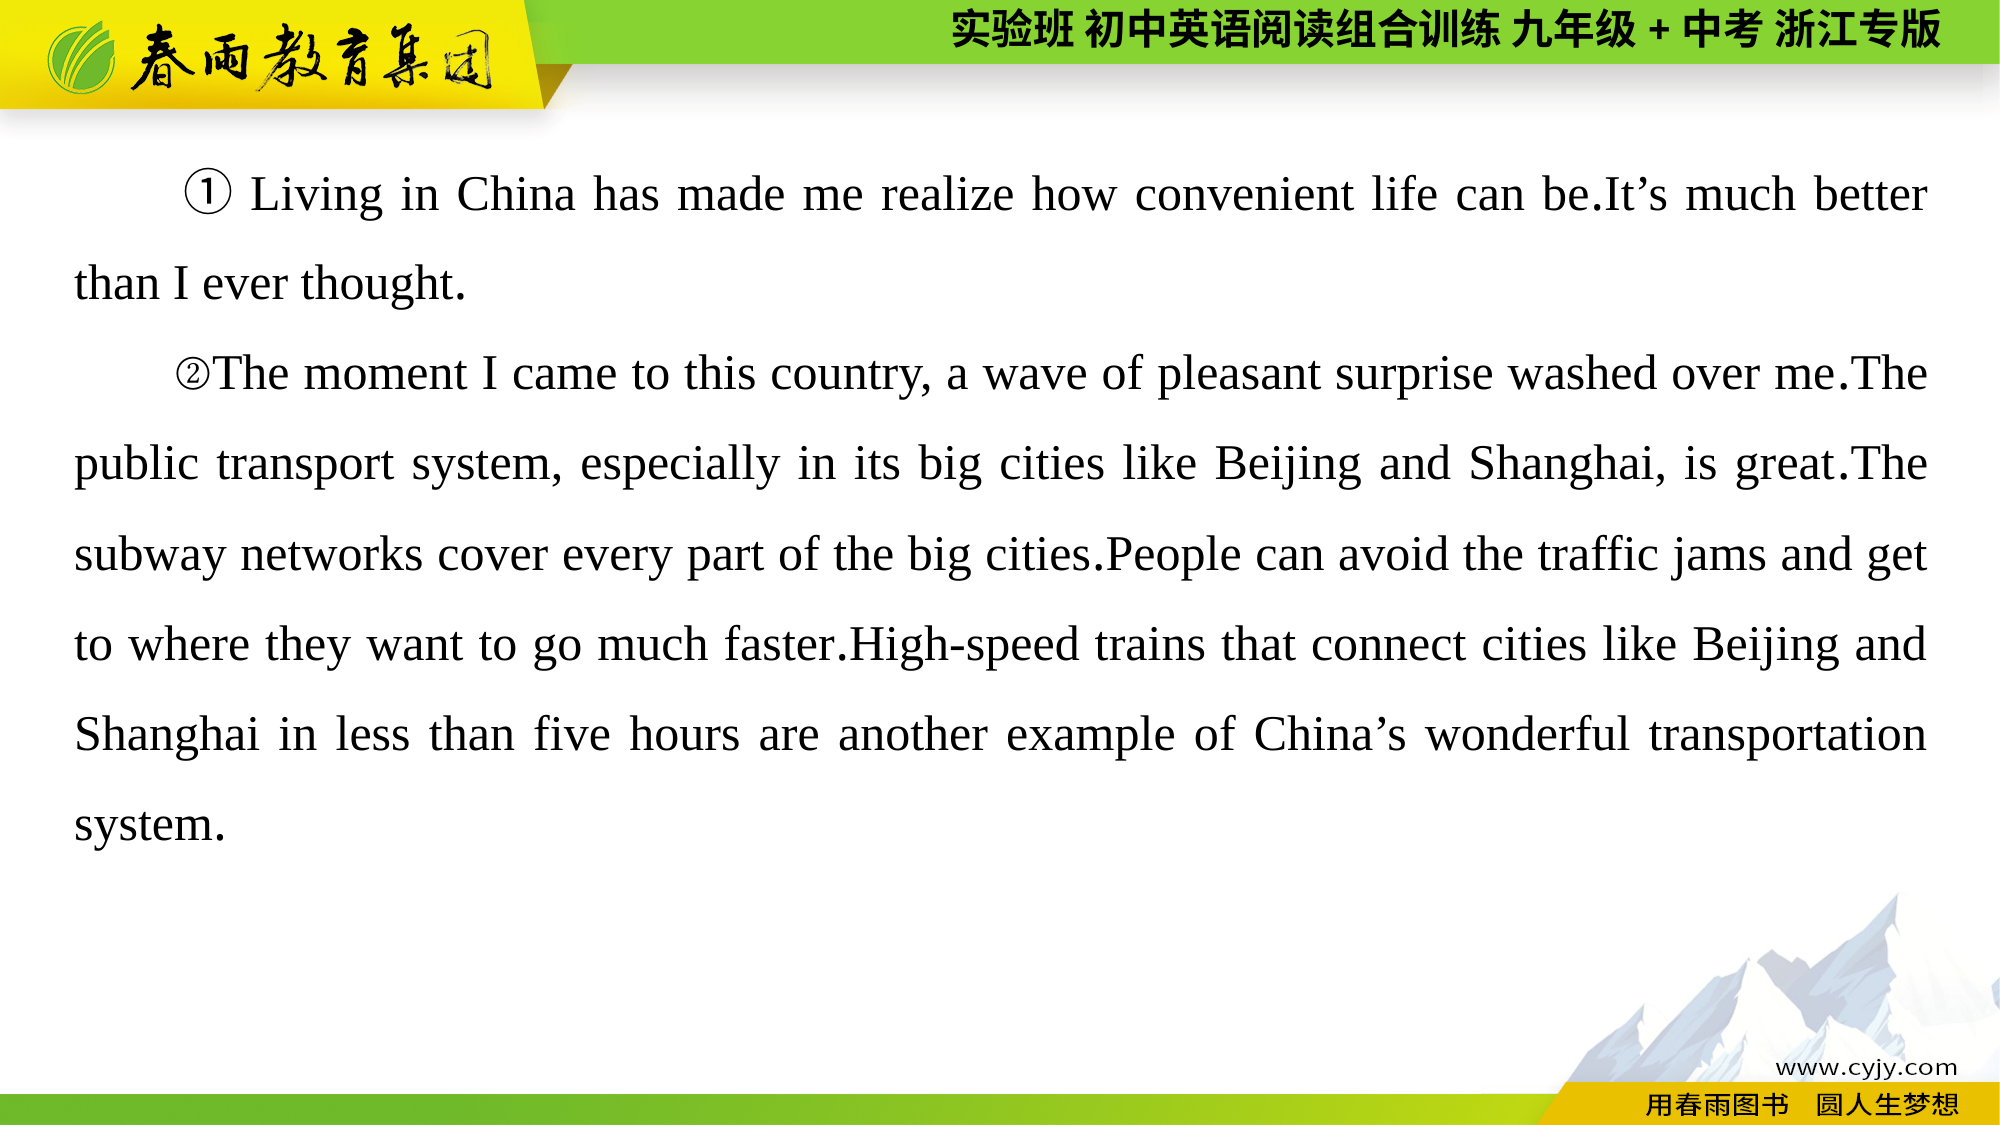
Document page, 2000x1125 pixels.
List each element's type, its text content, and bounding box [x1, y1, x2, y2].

list ①Living in China has made me realize how convenient life can be.It’s much better than I ever thought. ②The moment I came to this country, a wave of pleasant surprise washed over me.The public transport system, especially in its big cities like Beijing and Shanghai, is great.The subway networks cover every part of the big cities.People can avoid the traffic jams and get to where they want to go much faster.High-speed trains that connect cities like Beijing and Shanghai in less than five hours are another example of China’s wonderful transportation system. [59, 122, 1944, 854]
picture [0, 0, 2000, 1125]
